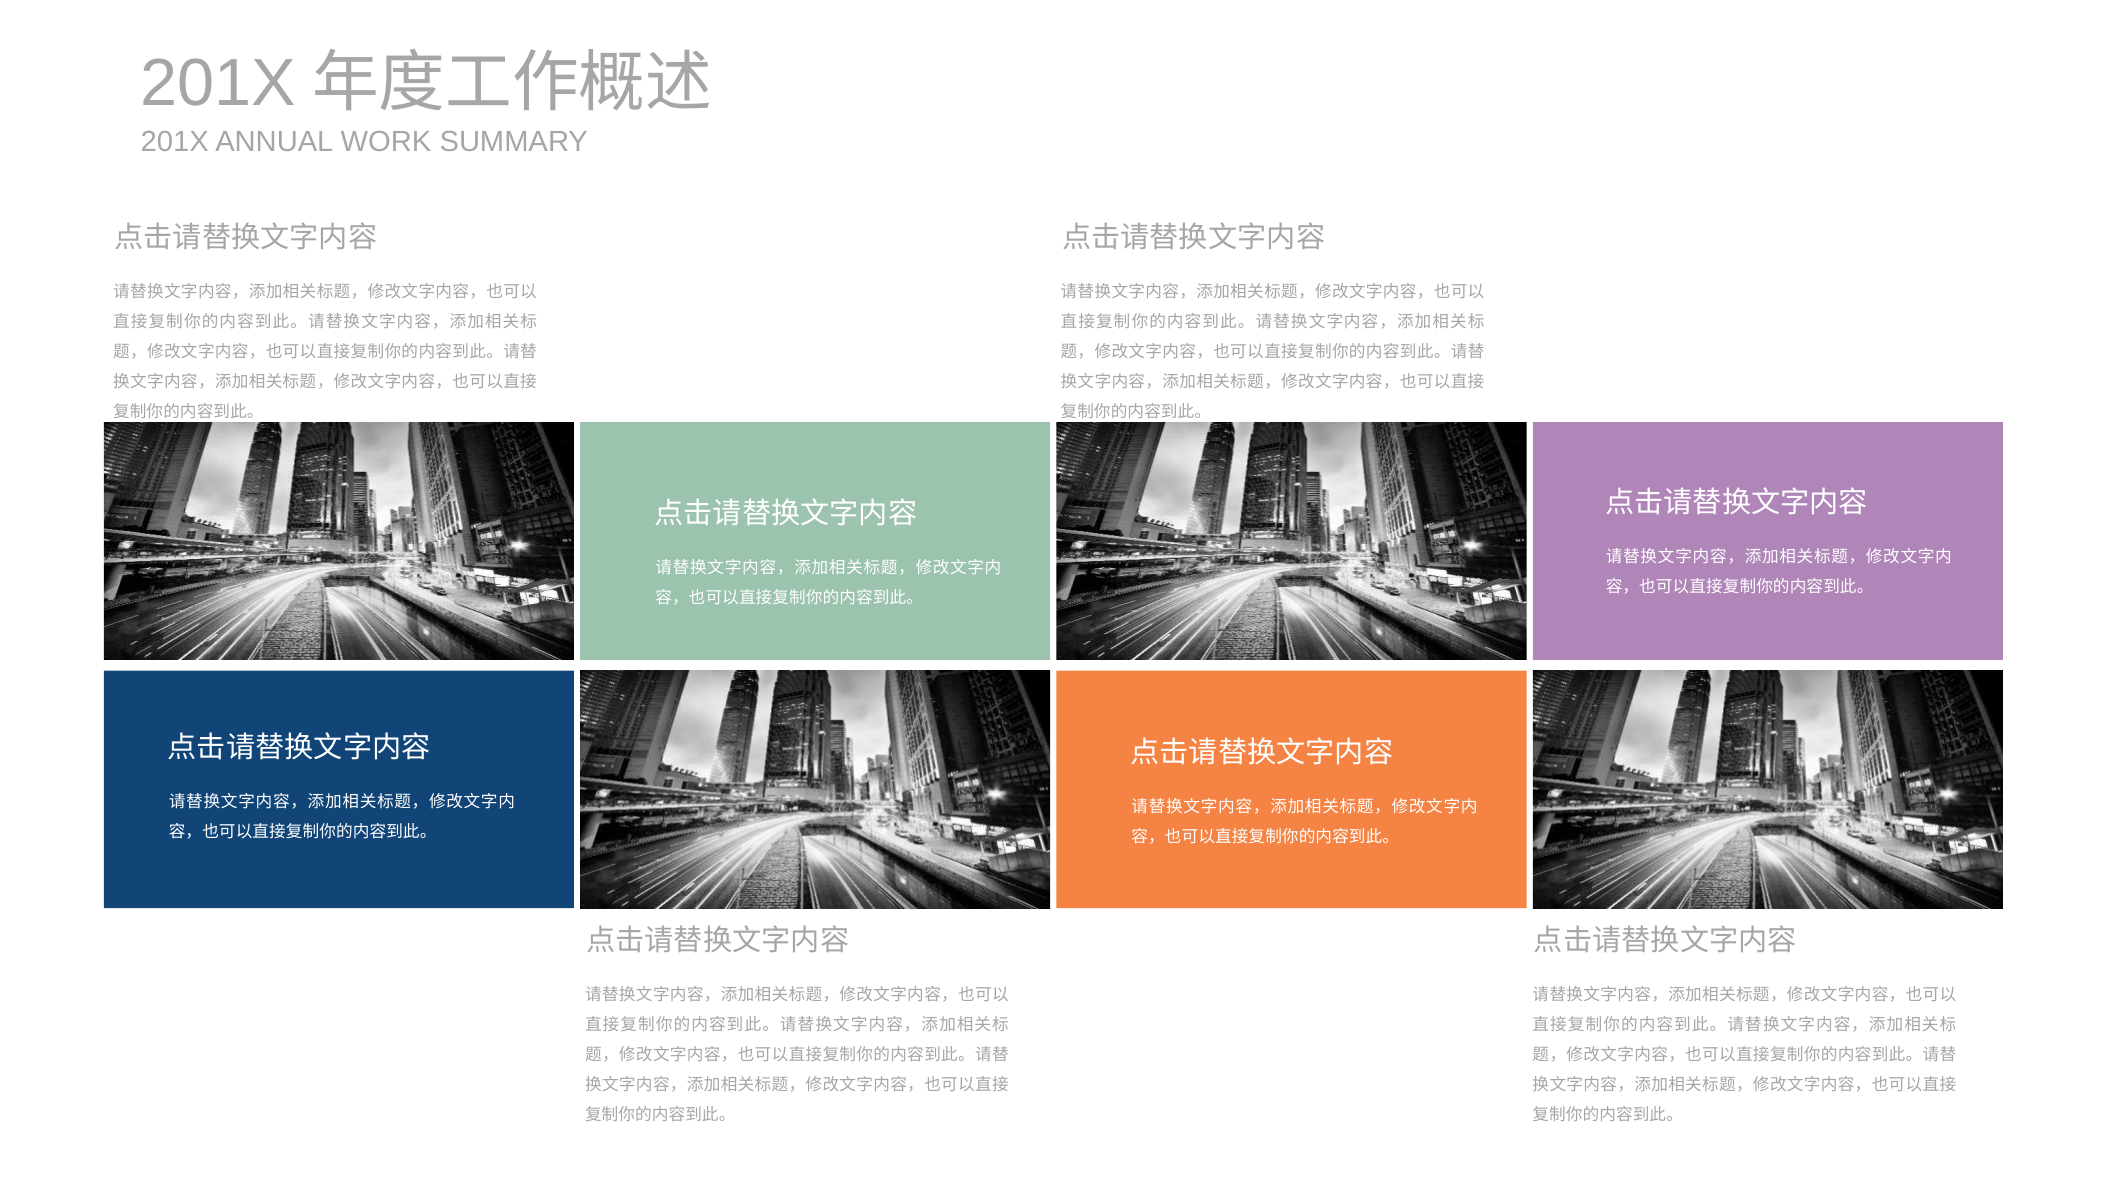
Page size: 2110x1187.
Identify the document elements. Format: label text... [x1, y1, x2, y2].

text_box 点击请替换文字内容 [114, 218, 423, 254]
text_box 点击请替换文字内容 [586, 921, 894, 957]
text_box 请替换文字内容，添加相关标题，修改文字内容，也可以直接复制你的内容到此。请替换文字内容，添加相关标题，修改文字内容，也可以直接复制你的内容到此。请替换文字内容，添加相关标题，修改文字内容，也可以直接复制你的内容到此。 [1532, 974, 1958, 1124]
text_box 请替换文字内容，添加相关标题，修改文字内容，也可以直接复制你的内容到此。请替换文字内容，添加相关标题，修改文字内容，也可以直接复制你的内容到此。请替换文字内容，添加相关标题，修改文字内容，也可以直接复制你的内容到此。 [1060, 270, 1486, 421]
text_box 201X年度工作概述 [140, 38, 789, 119]
text_box 请替换文字内容，添加相关标题，修改文字内容，也可以直接复制你的内容到此。请替换文字内容，添加相关标题，修改文字内容，也可以直接复制你的内容到此。请替换文字内容，添加相关标题，修改文字内容，也可以直接复制你的内容到此。 [113, 270, 538, 421]
text_box 请替换文字内容，添加相关标题，修改文字内容，也可以直接复制你的内容到此。 [168, 781, 516, 841]
text_box 点击请替换文字内容 [1062, 218, 1370, 254]
text_box 点击请替换文字内容 [1130, 732, 1399, 769]
text_box [580, 422, 1051, 660]
text_box [1056, 422, 1527, 660]
text_box [103, 670, 574, 909]
text_box 点击请替换文字内容 [654, 494, 923, 530]
text_box 201X ANNUAL WORK SUMMARY [140, 122, 602, 158]
text_box [1532, 670, 2003, 909]
text_box 请替换文字内容，添加相关标题，修改文字内容，也可以直接复制你的内容到此。 [1605, 536, 1953, 597]
text_box 点击请替换文字内容 [1604, 483, 1873, 519]
text_box 点击请替换文字内容 [167, 728, 436, 764]
text_box 点击请替换文字内容 [1533, 921, 1842, 957]
text_box [1056, 670, 1527, 909]
text_box [580, 670, 1051, 909]
text_box 请替换文字内容，添加相关标题，修改文字内容，也可以直接复制你的内容到此。 [1131, 785, 1479, 846]
text_box [1532, 422, 2003, 660]
text_box 请替换文字内容，添加相关标题，修改文字内容，也可以直接复制你的内容到此。 [655, 546, 1002, 607]
text_box [103, 422, 574, 660]
text_box 请替换文字内容，添加相关标题，修改文字内容，也可以直接复制你的内容到此。请替换文字内容，添加相关标题，修改文字内容，也可以直接复制你的内容到此。请替换文字内容，添加相关标题，修改文字内容，也可以直接复制你的内容到此。 [585, 974, 1010, 1124]
